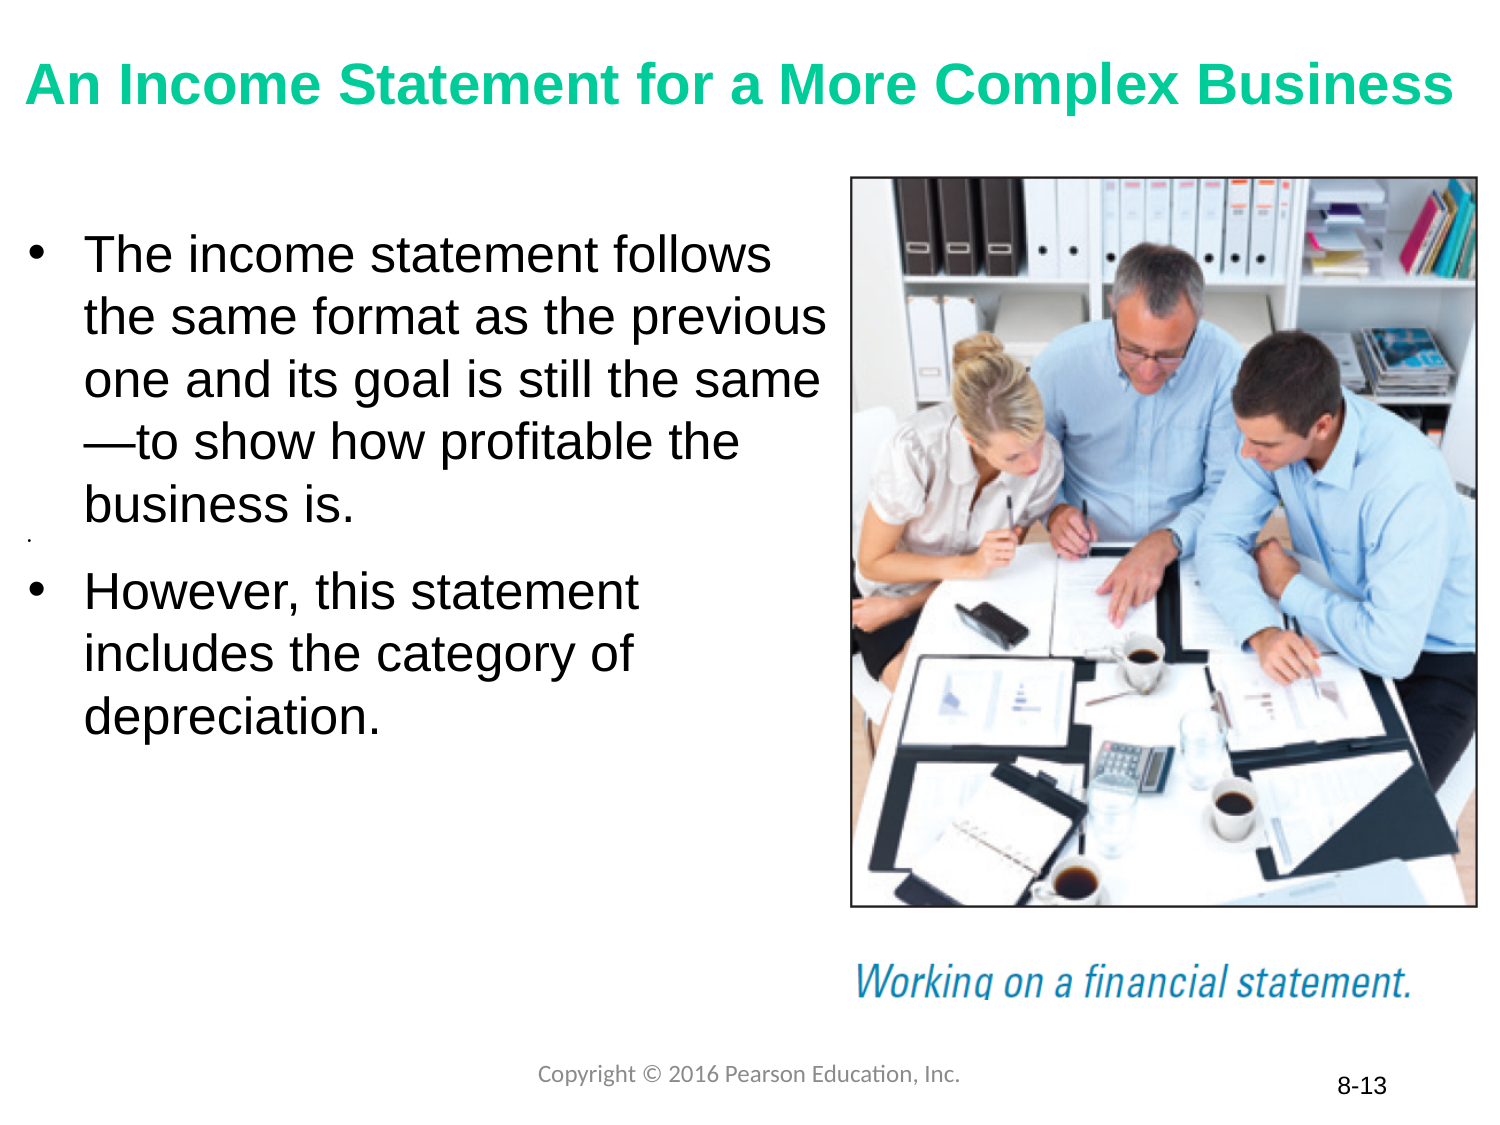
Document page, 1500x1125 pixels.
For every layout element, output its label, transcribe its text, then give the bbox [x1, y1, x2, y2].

footer Copyright © 2016 Pearson Education, Inc. [512, 1042, 988, 1103]
title An Income Statement for a More Complex Business [9, 0, 1488, 175]
picture [849, 174, 1479, 1001]
list The income statement follows the same format as the previous one and its goal is still the same—to show how profitable the business is. However, this statement includes the category of depreciation. [12, 212, 844, 955]
